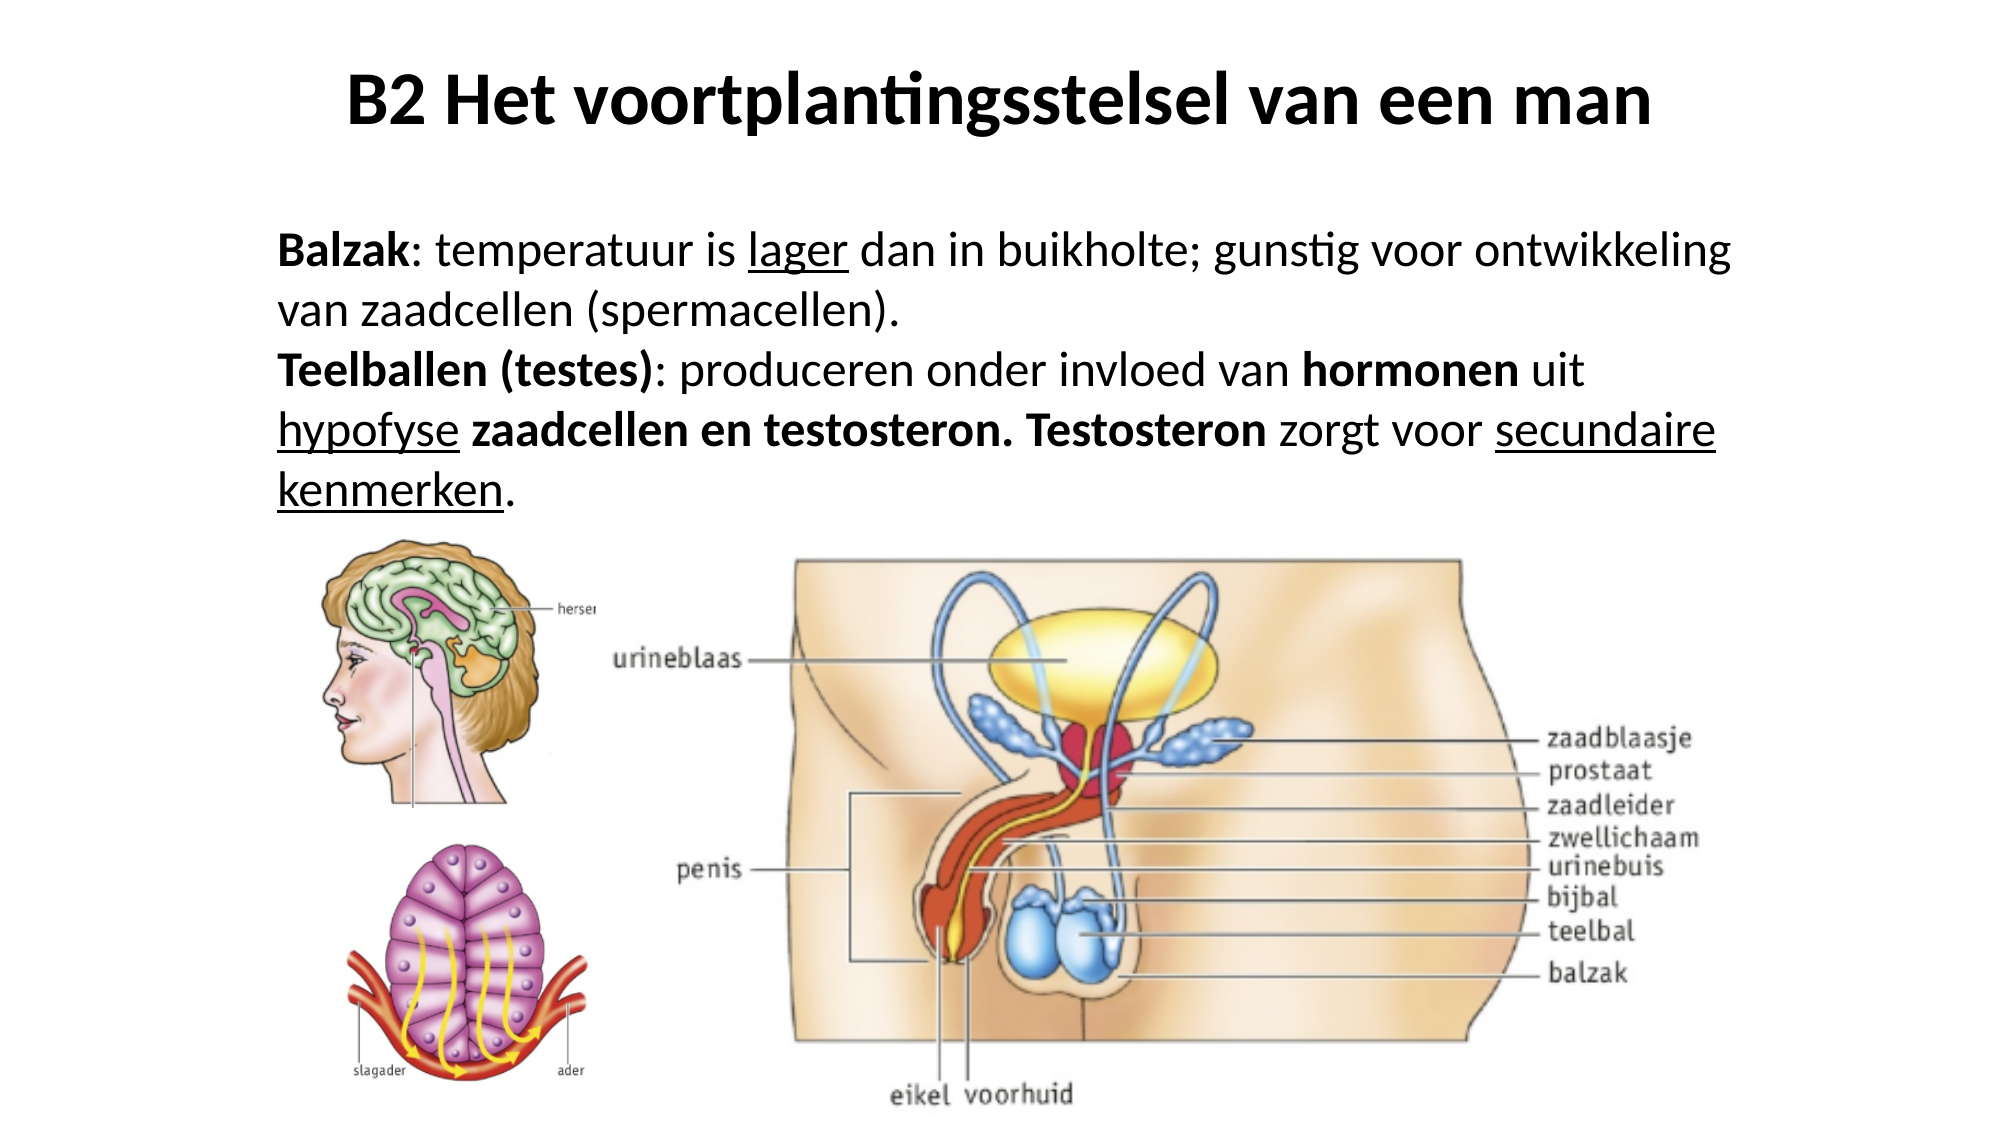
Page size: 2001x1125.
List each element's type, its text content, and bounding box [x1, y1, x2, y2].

picture [303, 533, 631, 808]
picture [337, 837, 597, 1096]
text_box Balzak: temperatuur is lager dan in buikholte; gunstig voor ontwikkeling van zaadcellen (spermacellen). Teelballen (testes): produceren onder invloed van hormonen uit hypofyse zaadcellen en testosteron. Testosteron zorgt voor secundaire kenmerken. [262, 208, 1750, 524]
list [595, 537, 1726, 1125]
title B2 Het voortplantingsstelsel van een man [324, 0, 1675, 188]
